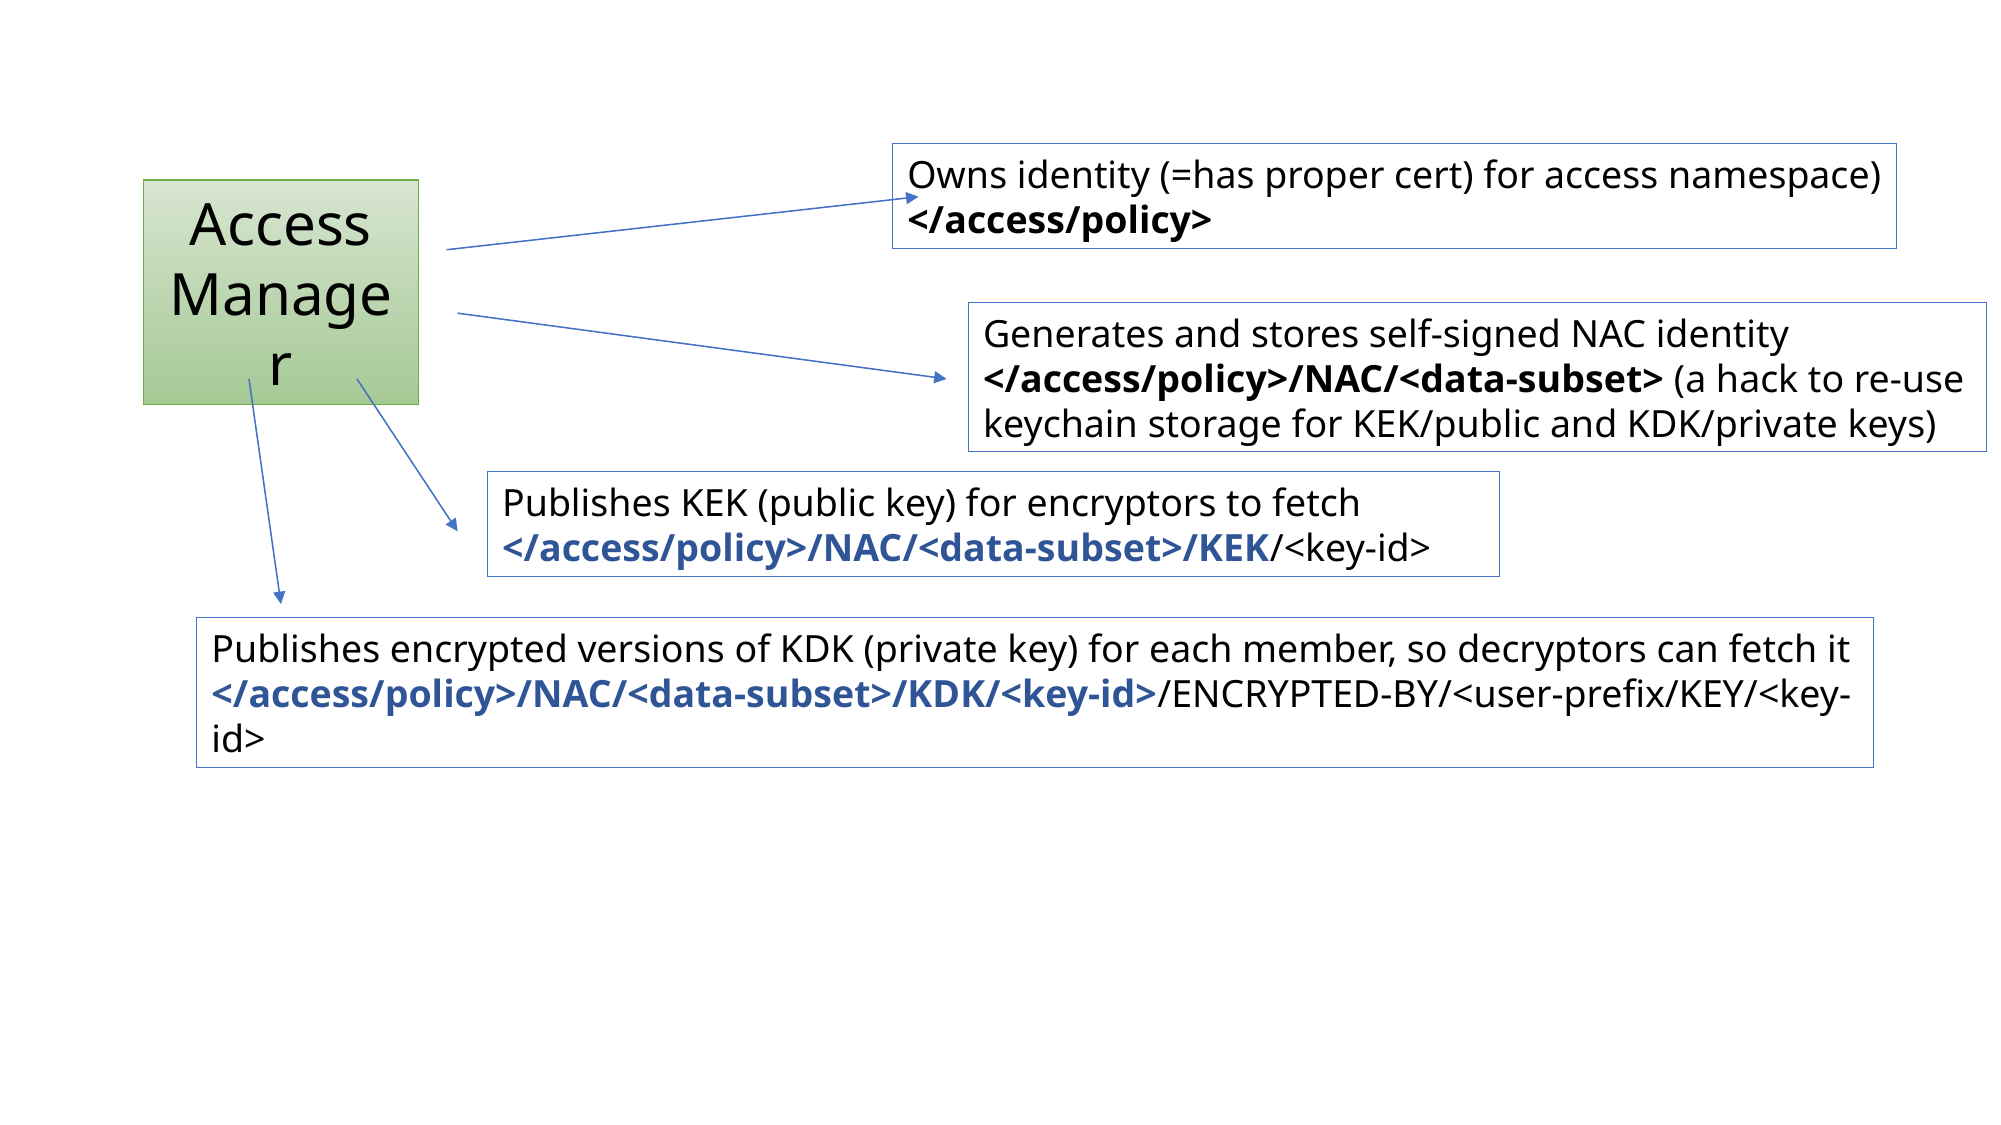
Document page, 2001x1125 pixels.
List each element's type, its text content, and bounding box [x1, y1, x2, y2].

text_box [446, 196, 919, 250]
text_box Publishes encrypted versions of KDK (private key) for each member, so decryptors can fetch it </access/policy>/NAC/<data-subset>/KDK/<key-id>/ENCRYPTED-BY/<user-prefix/KEY/<key-id> [196, 617, 1874, 768]
text_box Access Manager [143, 179, 419, 405]
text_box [356, 378, 458, 532]
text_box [248, 378, 282, 605]
text_box Generates and stores self-signed NAC identity </access/policy>/NAC/<data-subset> (a hack to re-use keychain storage for KEK/public and KDK/private keys) [968, 302, 1987, 452]
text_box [457, 312, 947, 380]
text_box Publishes KEK (public key) for encryptors to fetch </access/policy>/NAC/<data-subset>/KEK/<key-id> [487, 471, 1500, 577]
text_box Owns identity (=has proper cert) for access namespace) </access/policy> [892, 143, 1897, 249]
